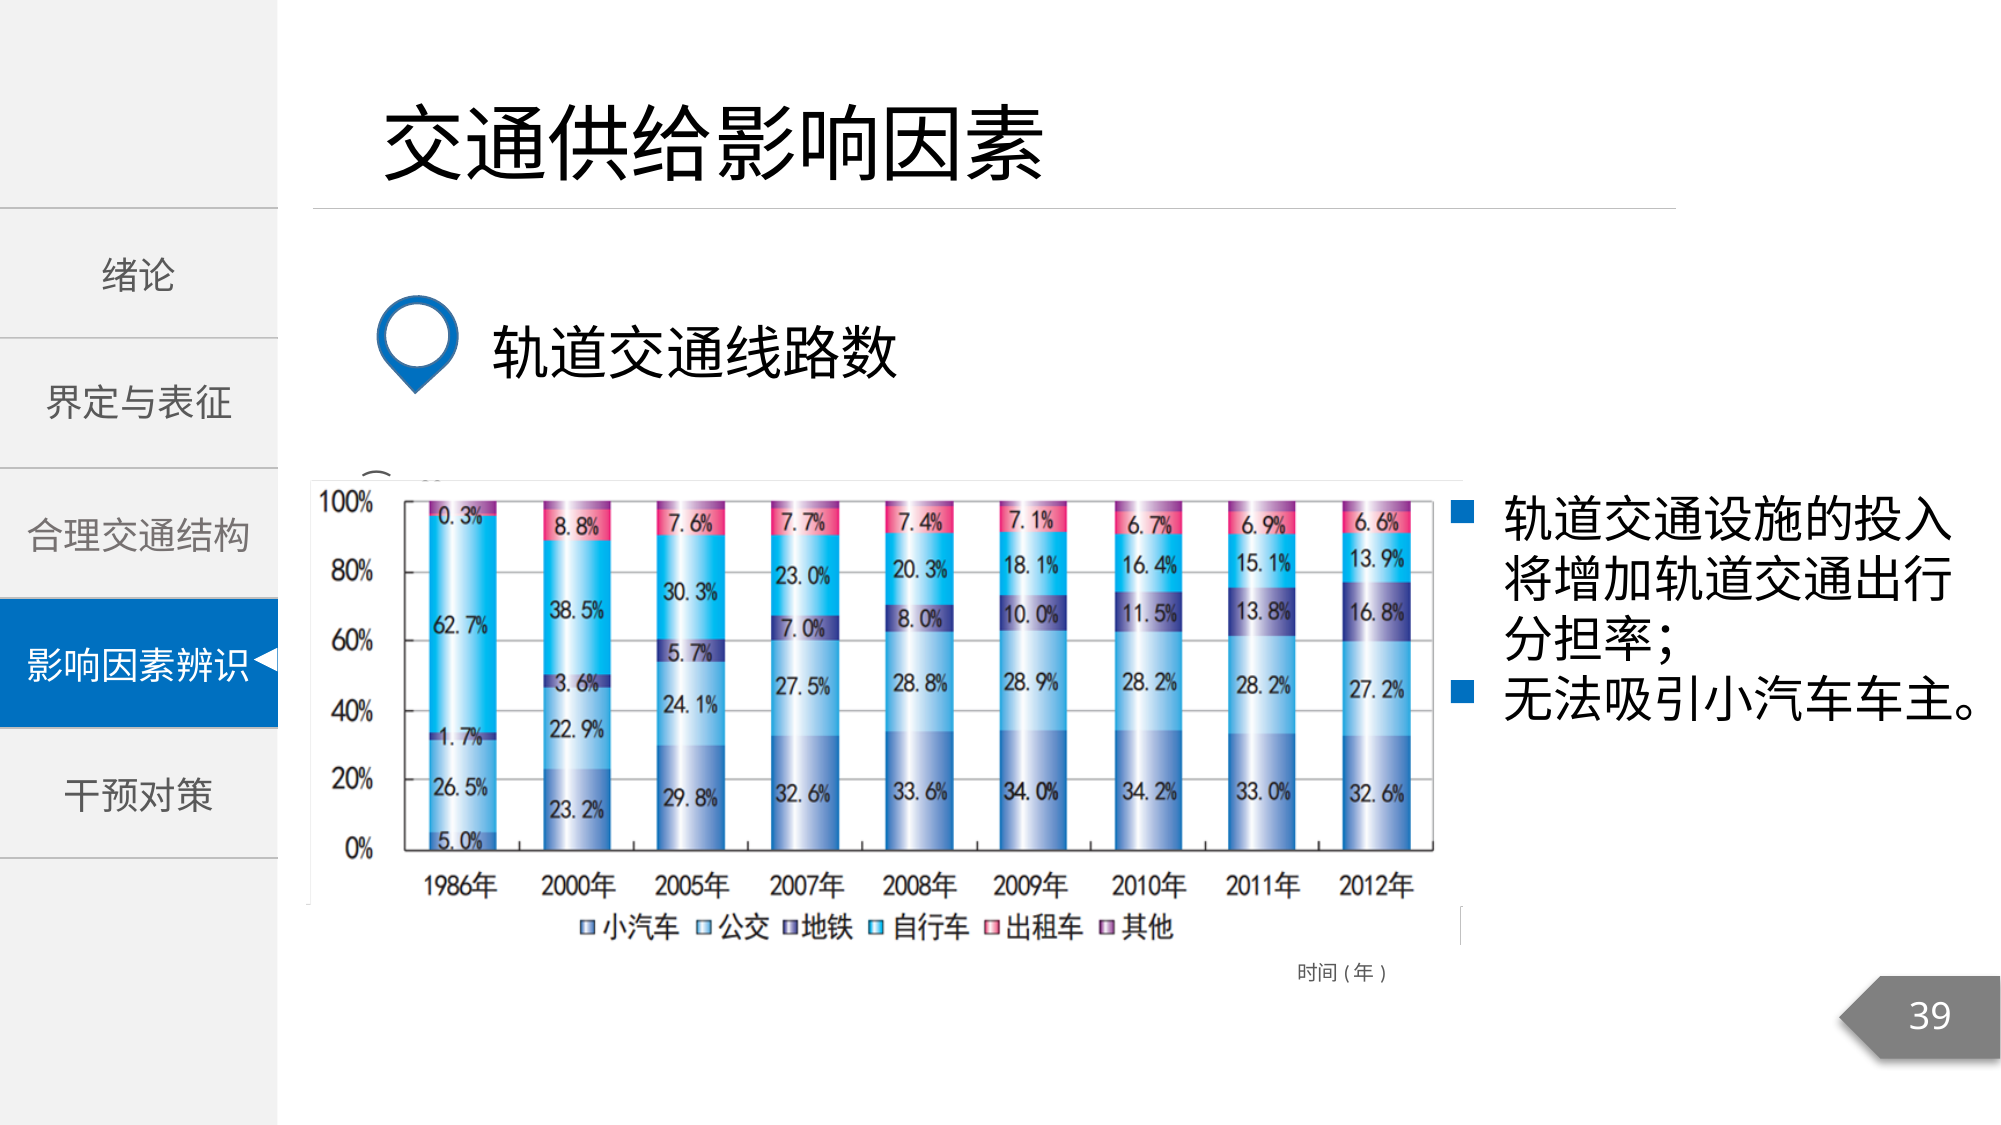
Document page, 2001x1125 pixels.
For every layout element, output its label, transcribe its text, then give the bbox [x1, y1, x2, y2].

picture [306, 479, 1463, 945]
chart [338, 462, 1423, 479]
text_box 轨道交通设施的投入将增加轨道交通出行分担率； 无法吸引小汽车车主。 [1463, 479, 1978, 735]
chart [338, 945, 1423, 993]
text_box 轨道交通线路数 [476, 308, 915, 394]
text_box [377, 296, 458, 377]
